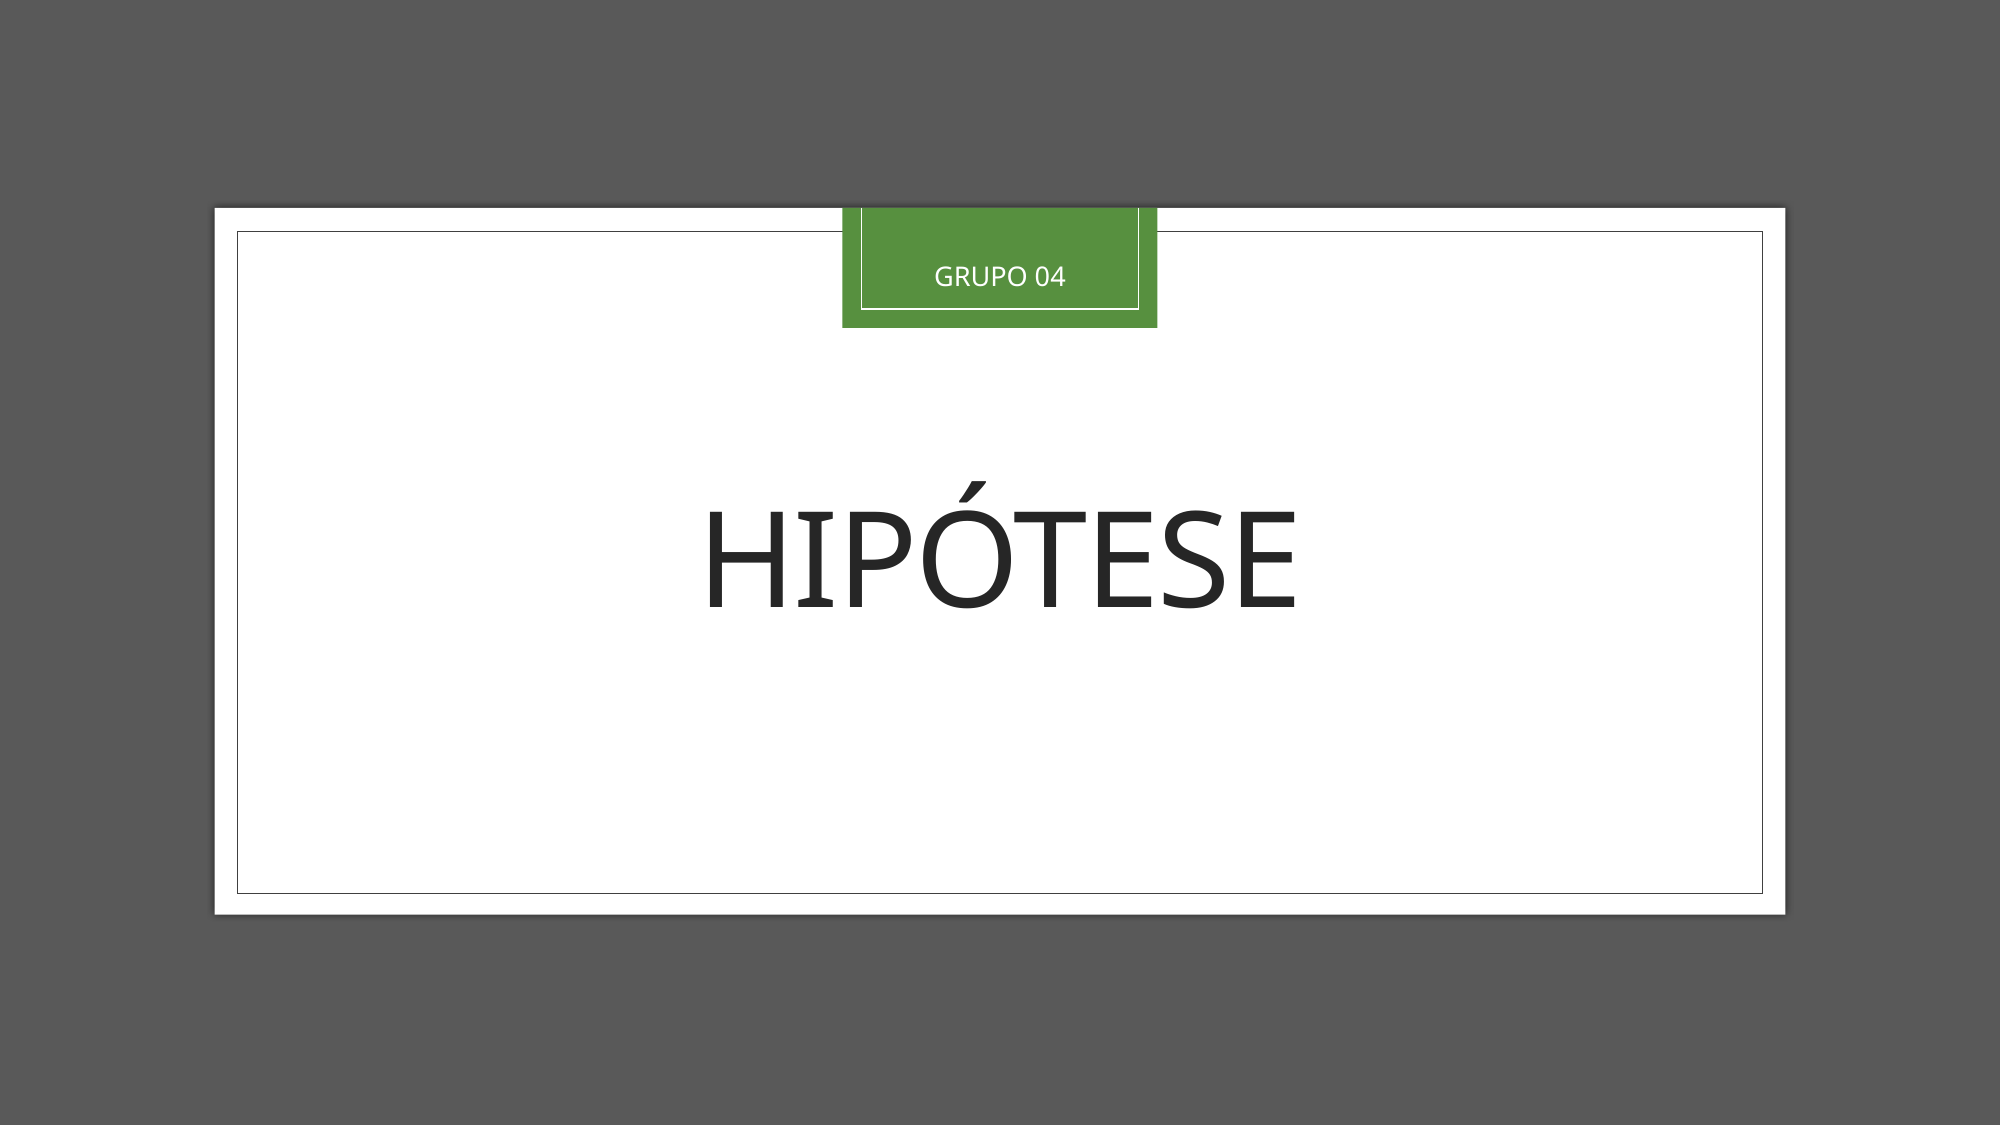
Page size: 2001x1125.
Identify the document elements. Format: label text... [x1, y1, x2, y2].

slide_number GRUPO 04 [872, 220, 1128, 300]
title HIPÓTESE [267, 368, 1733, 769]
